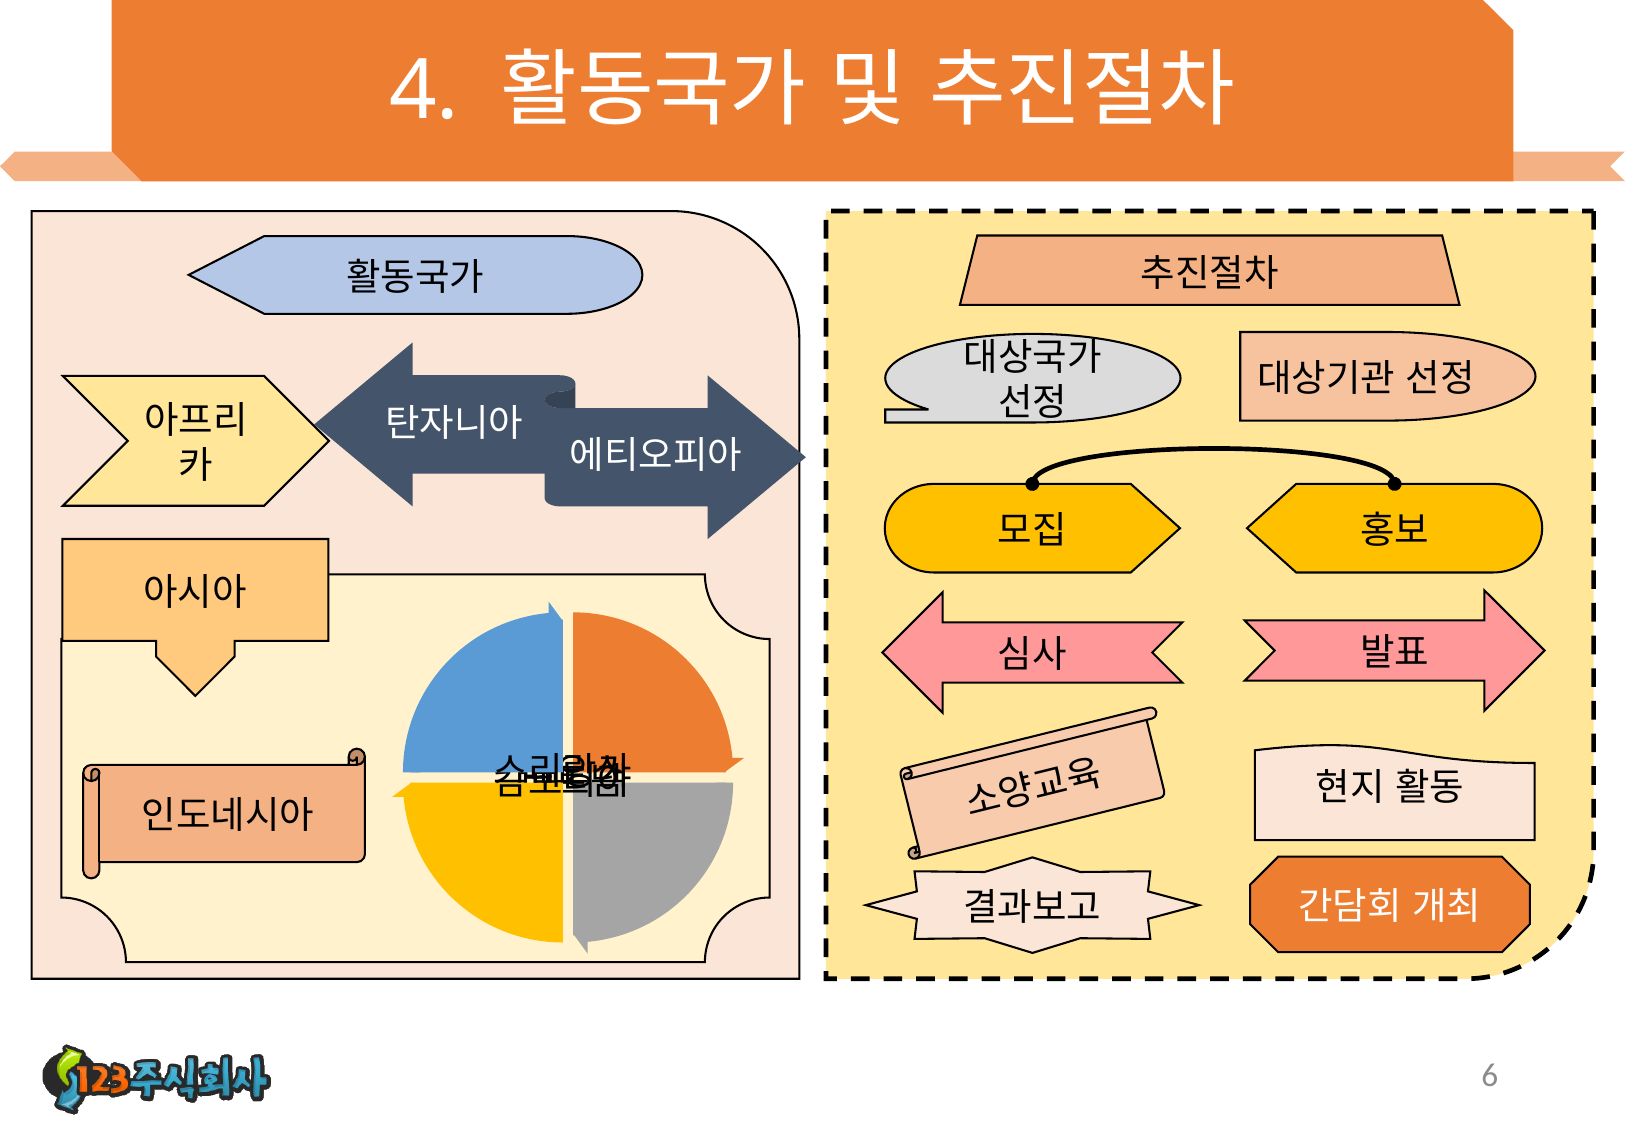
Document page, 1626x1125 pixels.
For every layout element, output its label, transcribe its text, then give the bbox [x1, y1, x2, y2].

text_box 활동국가 [186, 235, 644, 315]
text_box 결과보고 [861, 856, 1204, 954]
picture [31, 1032, 281, 1125]
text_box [349, 598, 792, 963]
text_box [1253, 744, 1432, 755]
text_box 추진절차 [958, 234, 1461, 306]
text_box 현지 활동 [1250, 755, 1530, 816]
slide_number 6 [1147, 1042, 1514, 1103]
text_box 아프리카 [60, 374, 309, 507]
text_box 아시아 [61, 537, 330, 698]
title 4. 활동국가 및 추진절차 [0, 3, 1625, 182]
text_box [309, 342, 811, 540]
text_box 발표 [1242, 587, 1547, 714]
text_box 인도네시아 [82, 751, 349, 880]
text_box 대상국가 선정 [884, 332, 1182, 424]
text_box 대상기관 선정 [1239, 330, 1537, 422]
text_box [30, 210, 801, 980]
text_box 모집 [883, 482, 1182, 574]
text_box [1253, 761, 1536, 842]
text_box 홍보 [1245, 482, 1544, 574]
text_box [60, 573, 710, 963]
text_box 심사 [880, 589, 1185, 716]
text_box 간담회 개최 [1249, 855, 1531, 954]
text_box 소양교육 [899, 706, 1166, 860]
text_box [824, 210, 1595, 980]
